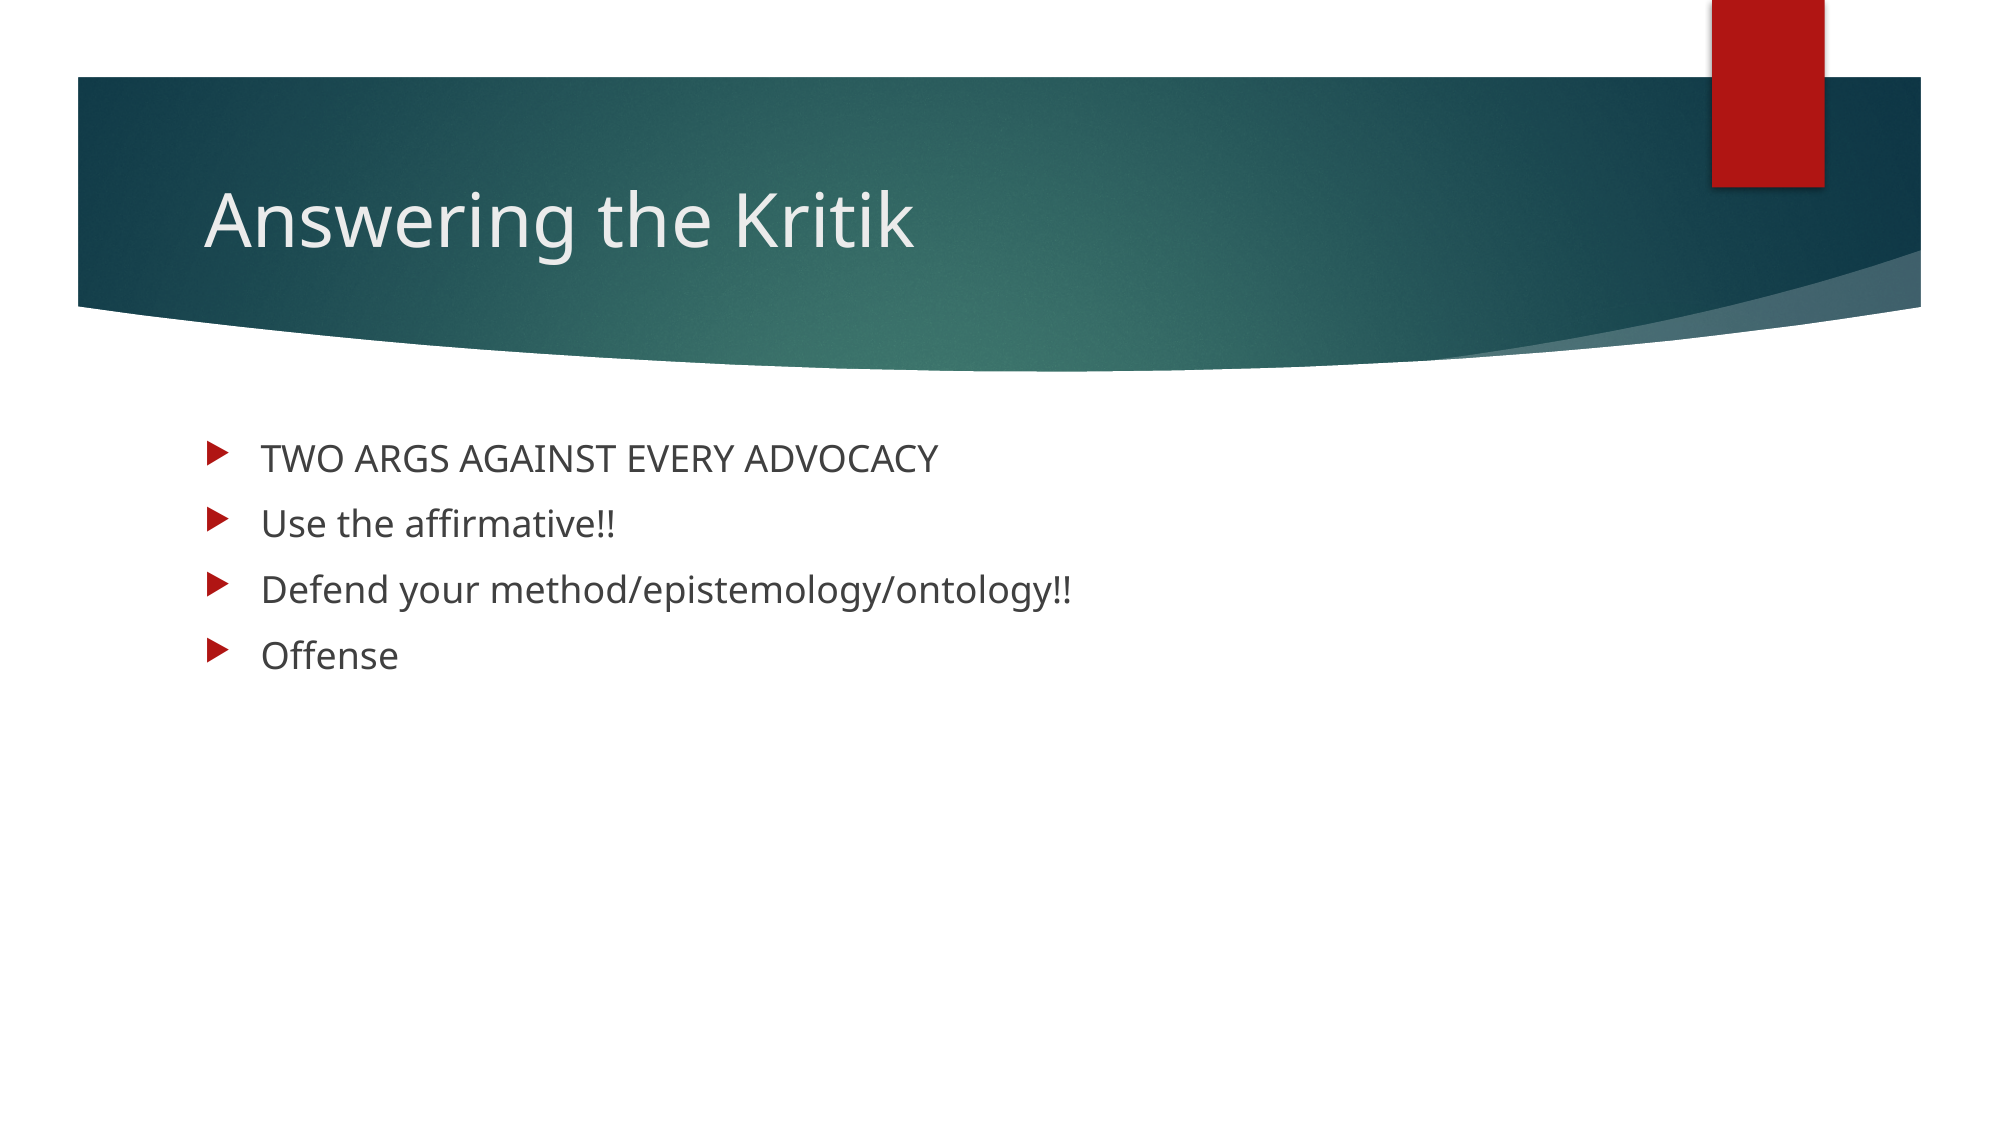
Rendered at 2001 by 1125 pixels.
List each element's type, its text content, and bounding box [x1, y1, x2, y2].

list TWO ARGS AGAINST EVERY ADVOCACY Use the affirmative!! Defend your method/epistemology/ontology!! Offense [189, 427, 1638, 988]
title Answering the Kritik [189, 159, 1638, 276]
